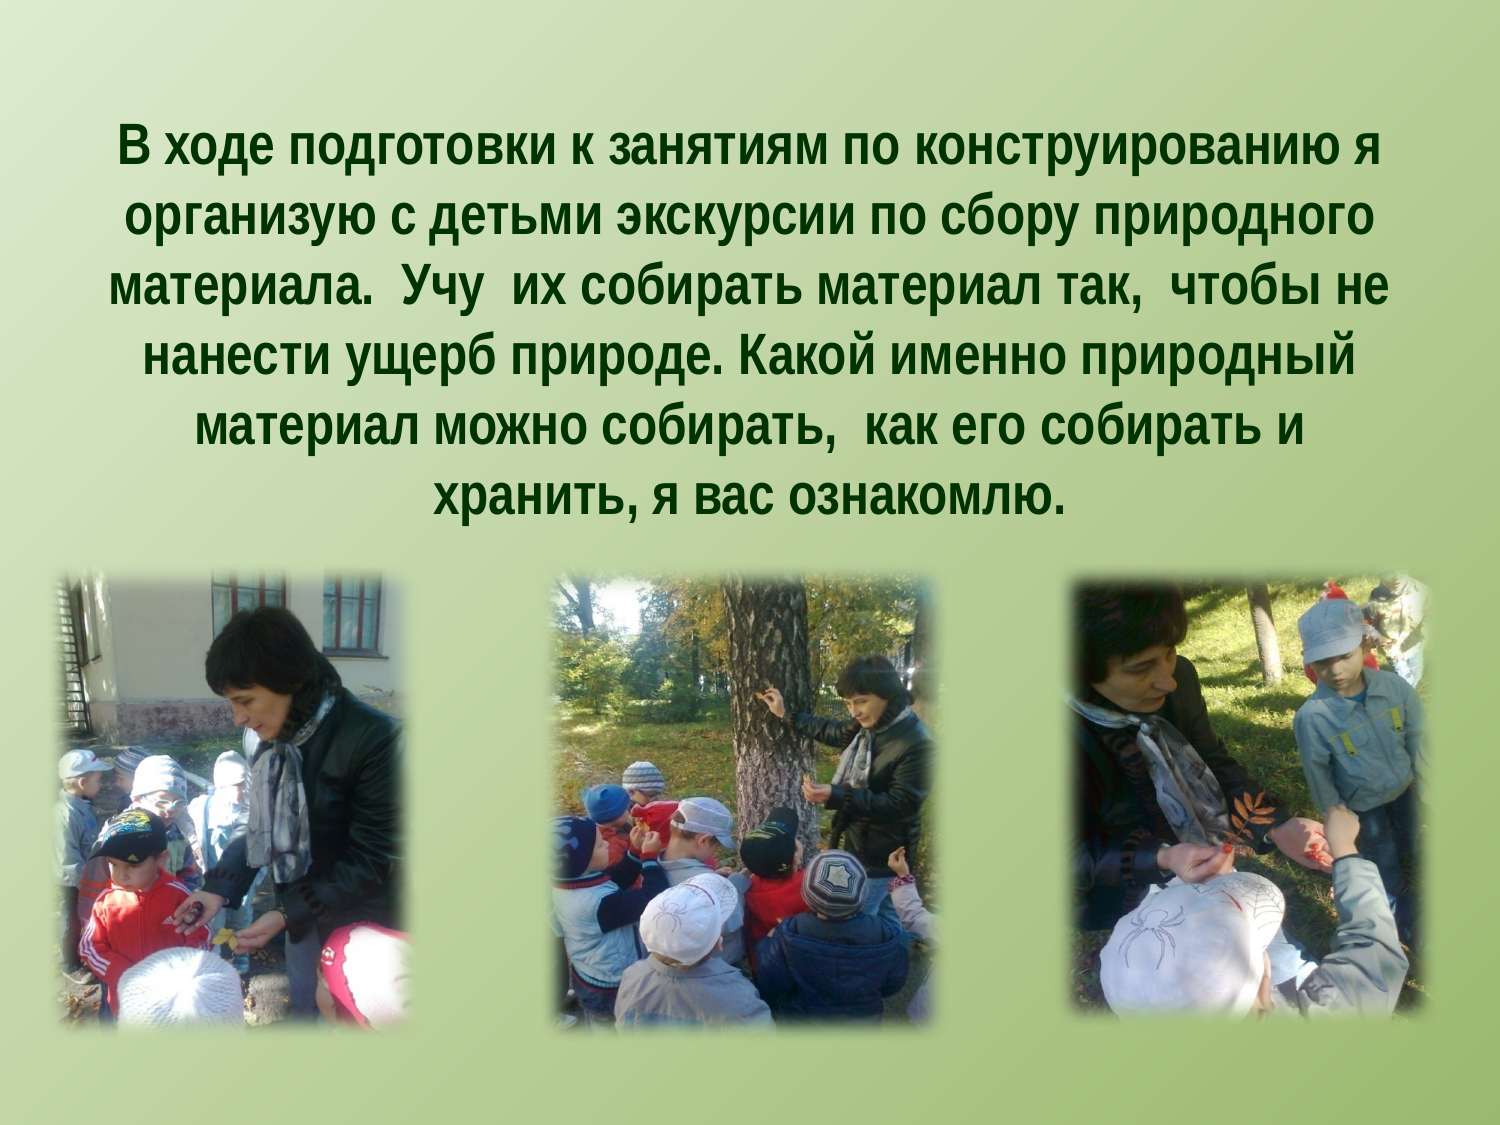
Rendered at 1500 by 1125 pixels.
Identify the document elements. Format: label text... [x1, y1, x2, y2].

title В ходе подготовки к занятиям по конструированию я организую с детьми экскурсии по сбору природного материала. Учу их собирать материал так, чтобы не нанести ущерб природе. Какой именно природный материал можно собирать, как его собирать и хранить, я вас ознакомлю. [75, 46, 1425, 586]
picture [46, 562, 421, 1040]
picture [1054, 562, 1439, 1028]
picture [538, 562, 950, 1044]
